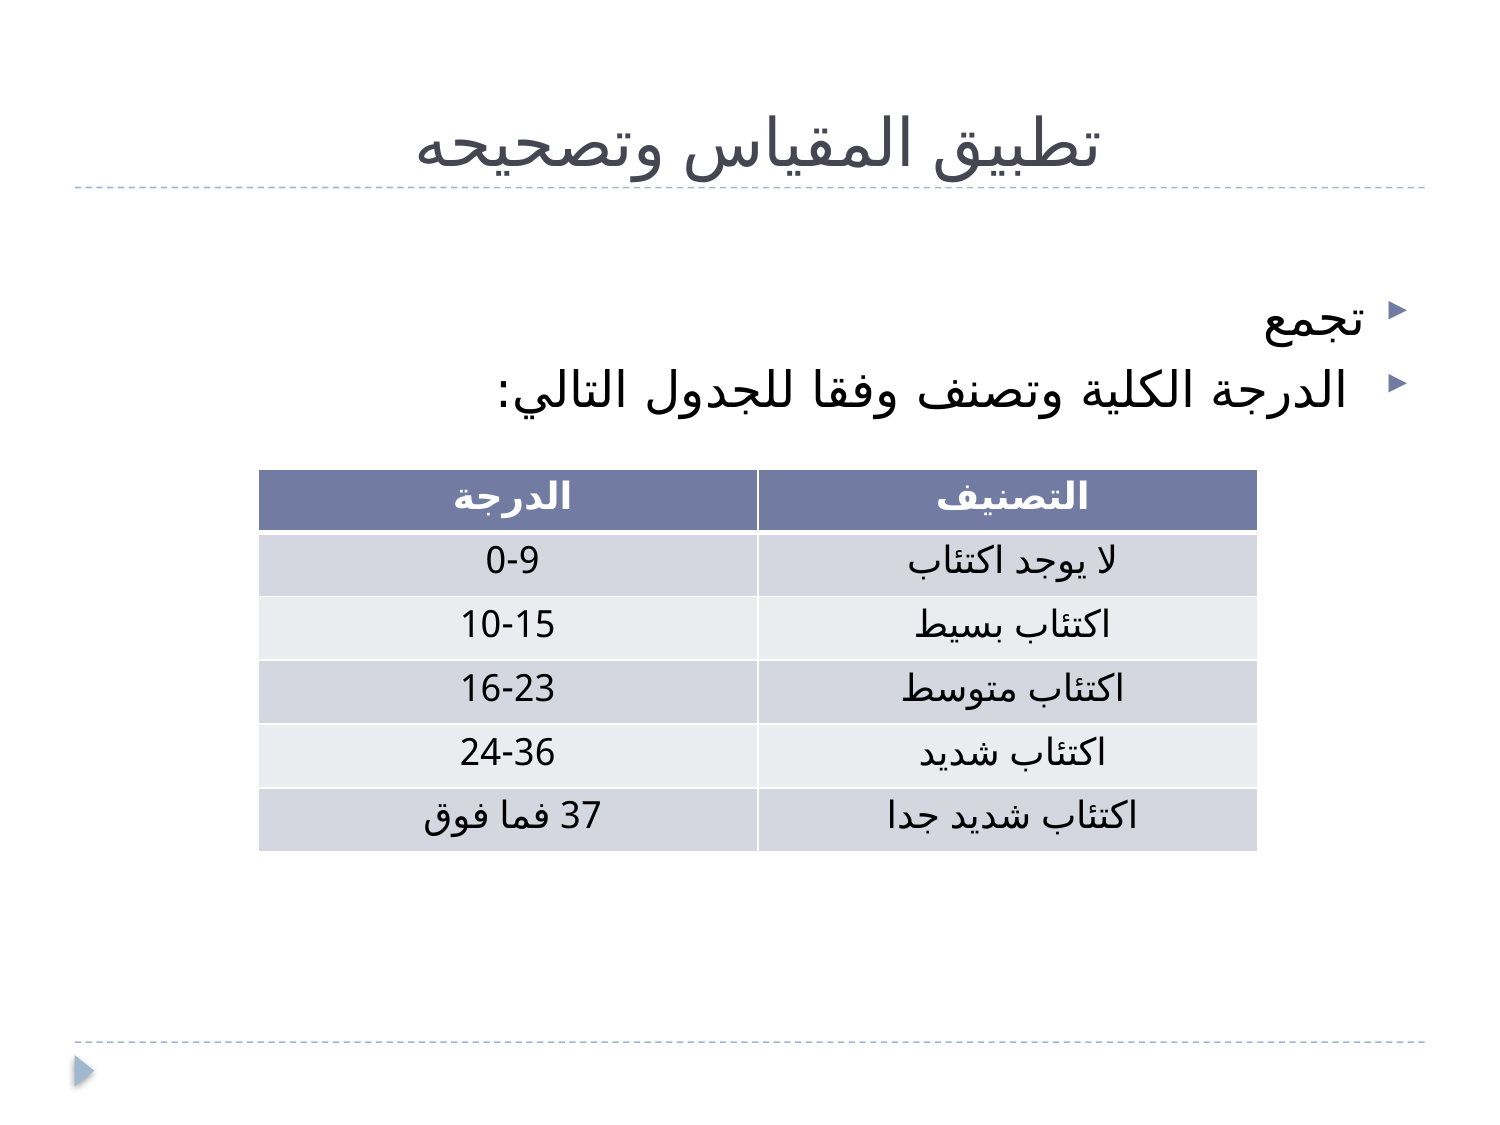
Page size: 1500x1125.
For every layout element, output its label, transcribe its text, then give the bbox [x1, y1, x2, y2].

table_cell 37 فما فوق [259, 789, 757, 851]
table_cell 10-15 [259, 597, 757, 659]
table_cell اكتئاب متوسط [759, 661, 1257, 723]
table_cell 0-9 [259, 535, 757, 596]
table_cell اكتئاب بسيط [759, 597, 1257, 659]
table_cell 16-23 [259, 661, 757, 723]
list تجمع الدرجة الكلية وتصنف وفقا للجدول التالي: [75, 200, 1425, 1010]
table_cell لا يوجد اكتئاب [759, 535, 1257, 596]
table_cell اكتئاب شديد [759, 725, 1257, 787]
table_header التصنيف [759, 470, 1257, 530]
table_cell 24-36 [259, 725, 757, 787]
table_cell اكتئاب شديد جدا [759, 789, 1257, 851]
title تطبيق المقياس وتصحيحه [75, 24, 1425, 188]
table_header الدرجة [259, 470, 757, 530]
